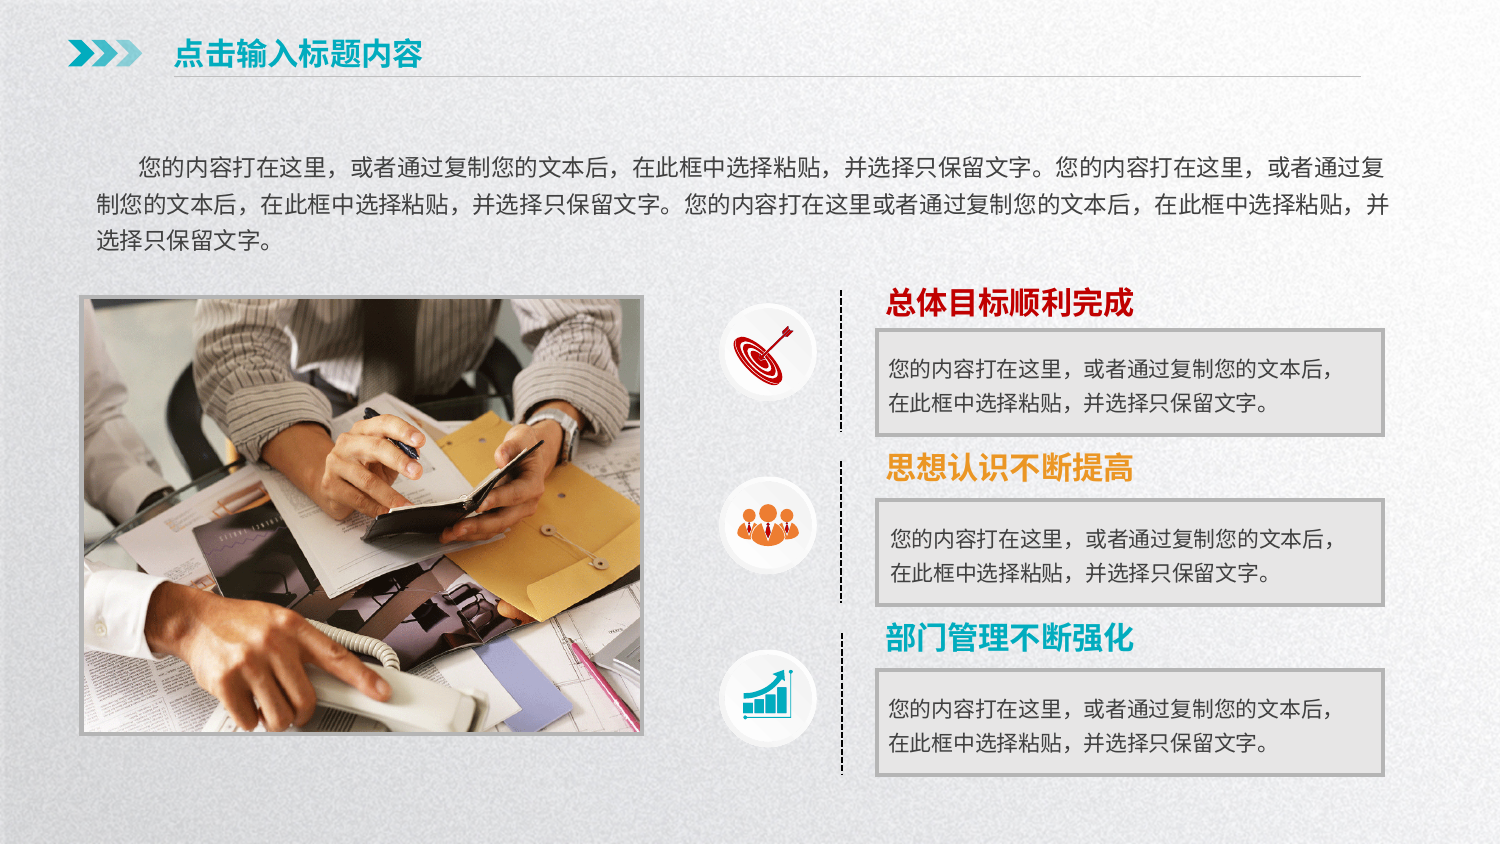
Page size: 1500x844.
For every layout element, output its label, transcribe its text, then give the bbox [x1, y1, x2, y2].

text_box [876, 499, 1383, 605]
text_box [80, 296, 643, 735]
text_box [719, 303, 817, 401]
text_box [67, 39, 143, 67]
text_box 点击输入标题内容 [165, 30, 440, 76]
text_box 思想认识不断提高 [876, 444, 1144, 491]
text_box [876, 329, 1383, 435]
text_box 您的内容打在这里，或者通过复制您的文本后，在此框中选择粘贴，并选择只保留文字。您的内容打在这里，或者通过复制您的文本后，在此框中选择粘贴，并选择只保留文字。您的内容打在这里或者通过复制您的文本后，在此框中选择粘贴，并选择只保留文字。 [81, 137, 1422, 262]
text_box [719, 476, 817, 574]
text_box 总体目标顺利完成 [876, 279, 1144, 325]
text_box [719, 649, 817, 748]
picture [0, 0, 1500, 844]
text_box 部门管理不断强化 [876, 613, 1144, 660]
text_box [876, 669, 1383, 775]
